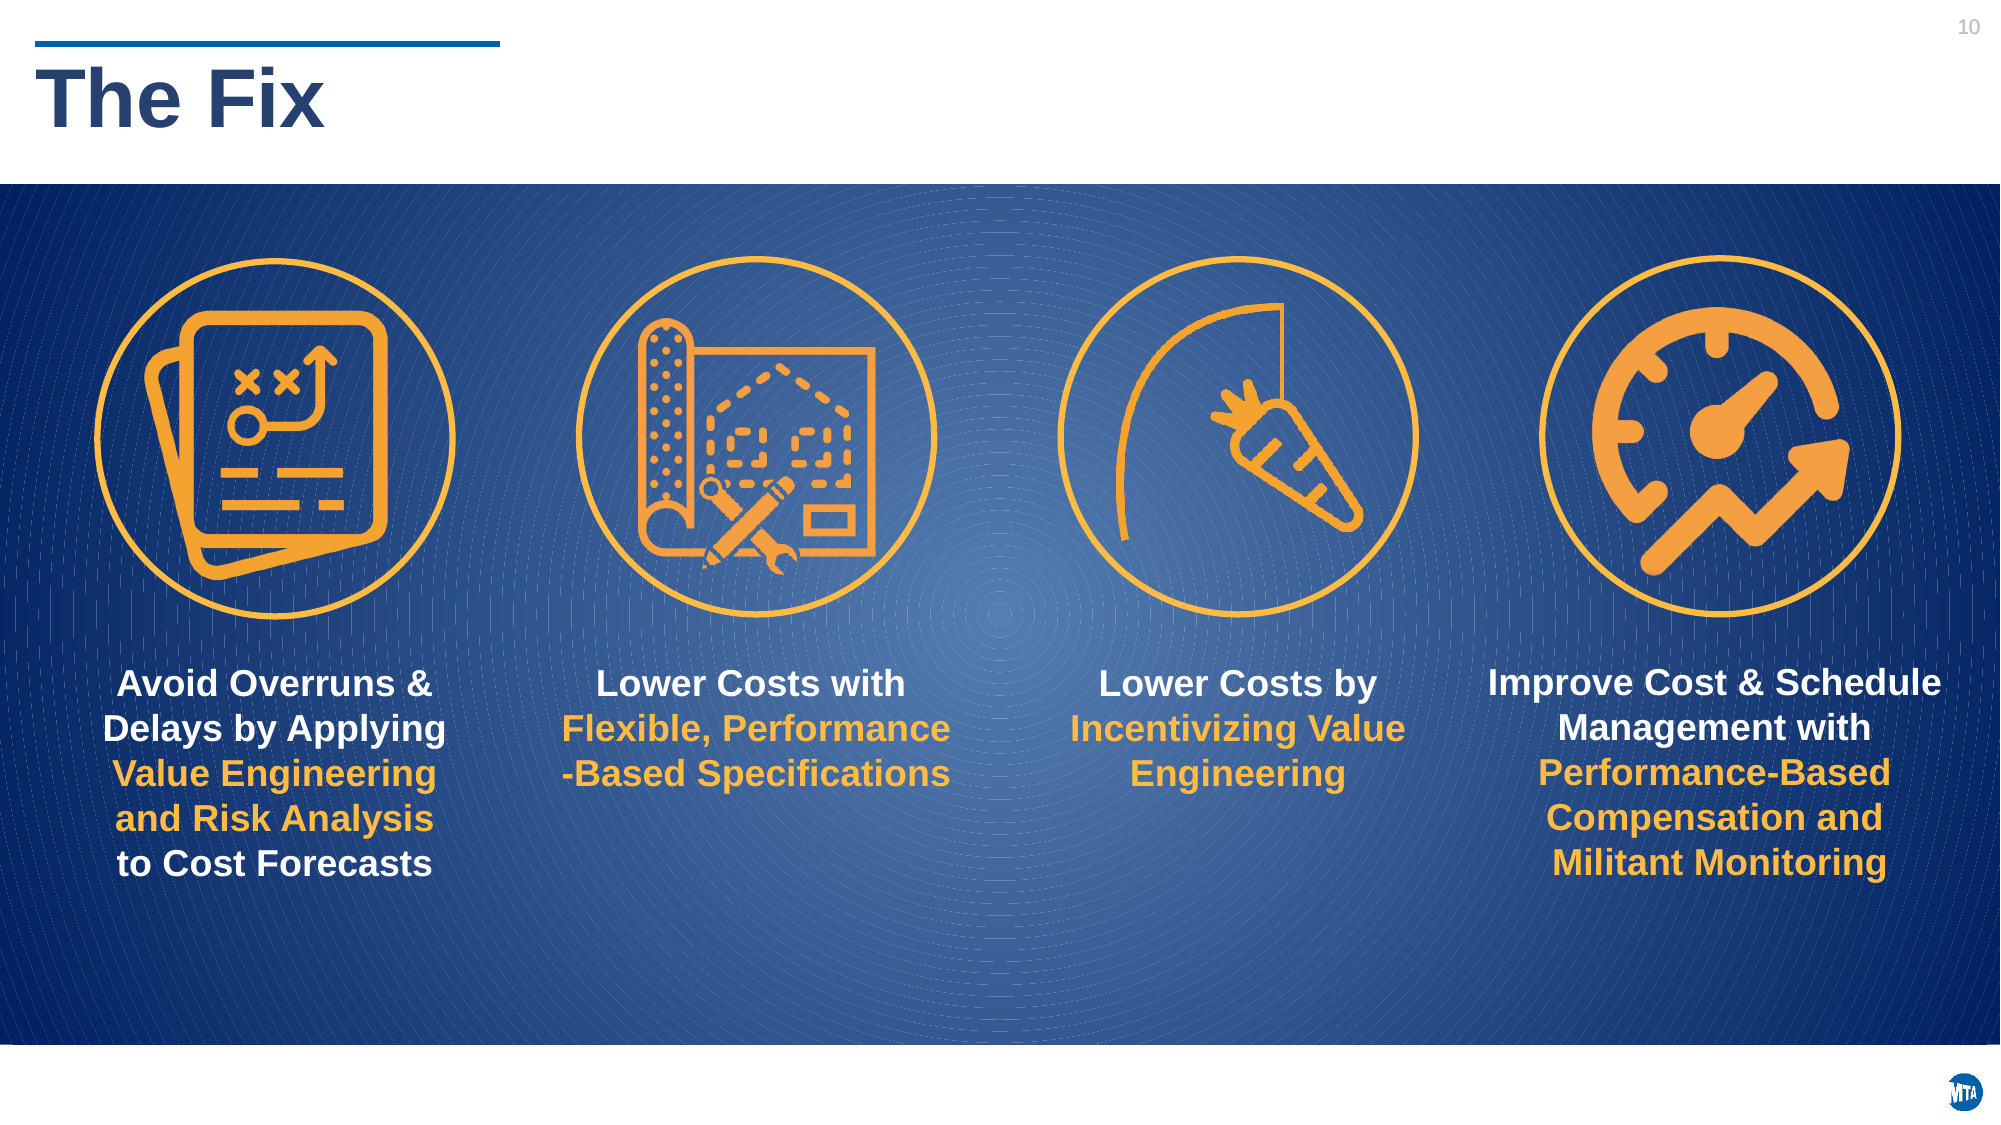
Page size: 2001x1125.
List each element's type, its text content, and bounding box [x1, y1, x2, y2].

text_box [1060, 259, 1416, 615]
picture [1943, 1069, 1988, 1115]
text_box Lower Costs by Incentivizing Value Engineering [1044, 651, 1432, 802]
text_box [1542, 258, 1899, 625]
text_box Improve Cost & Schedule Management with Performance-Based Compensation and Militant Monitoring [1472, 650, 1968, 891]
text_box [0, 183, 2000, 1046]
text_box Avoid Overruns & Delays by Applying Value Engineering and Risk Analysis to Cost Forecasts [87, 651, 462, 892]
title The Fix [35, 48, 1922, 255]
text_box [578, 259, 935, 615]
text_box Lower Costs with Flexible, Performance -Based Specifications [546, 651, 967, 802]
list [20, 2, 498, 49]
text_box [97, 261, 453, 630]
